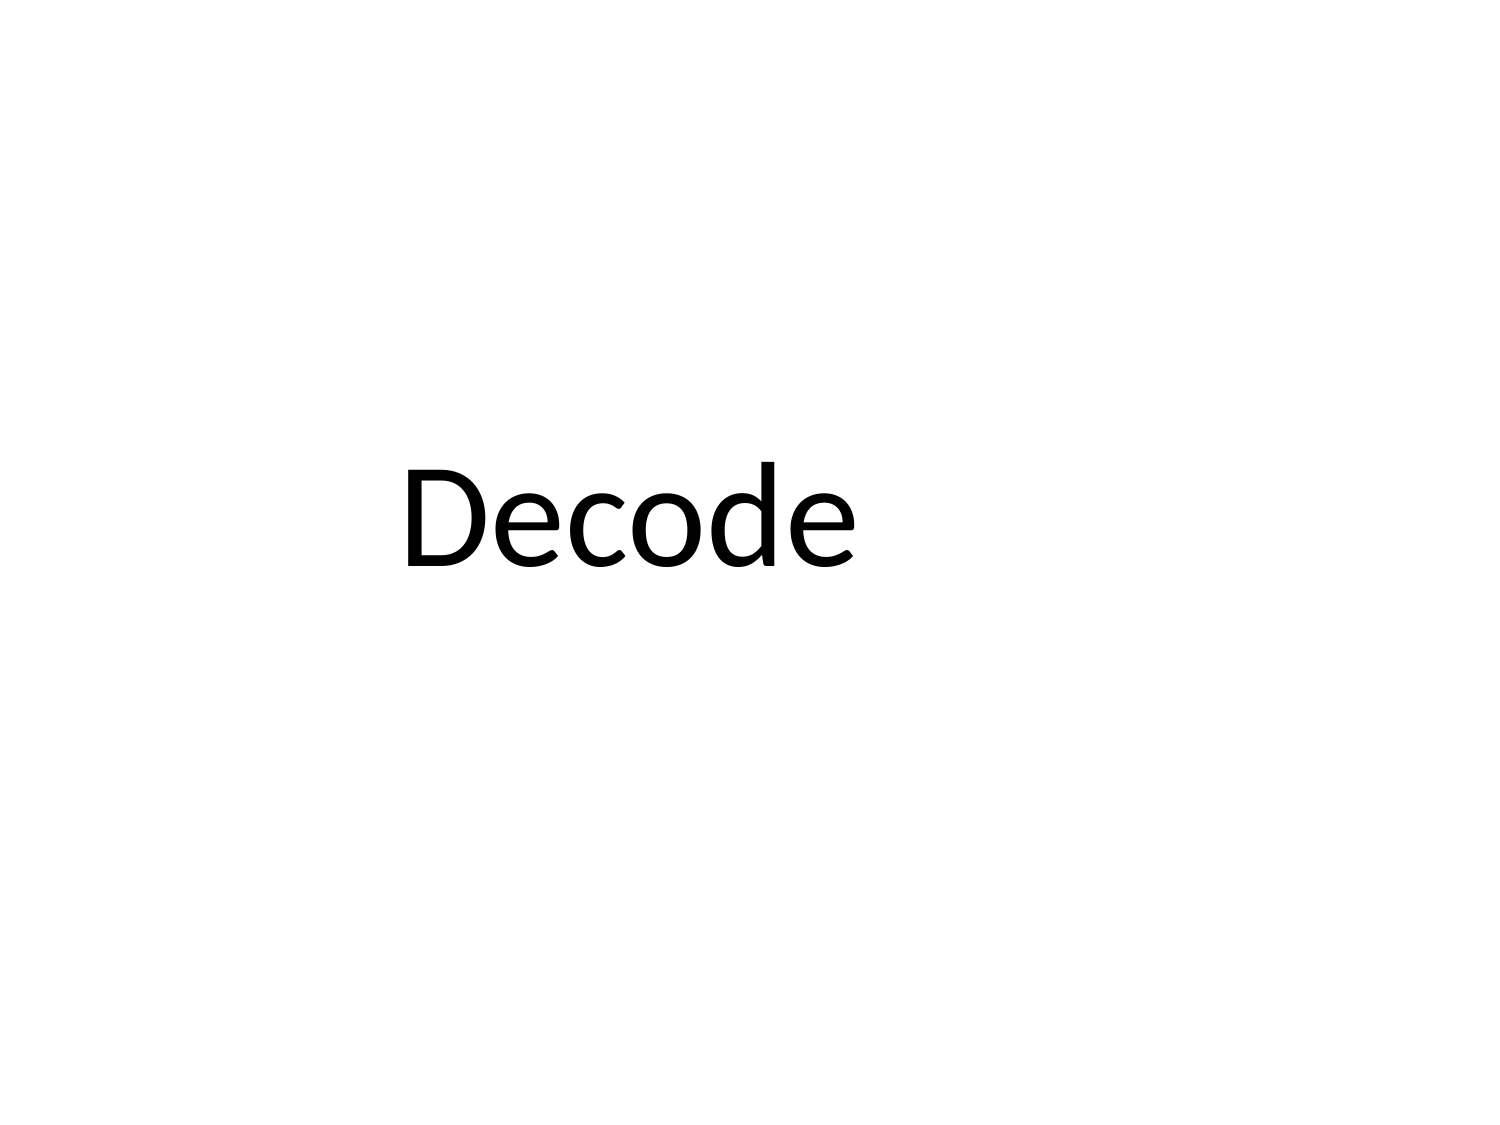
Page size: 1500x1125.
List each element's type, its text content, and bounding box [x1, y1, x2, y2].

text_box Decode [383, 408, 1353, 604]
